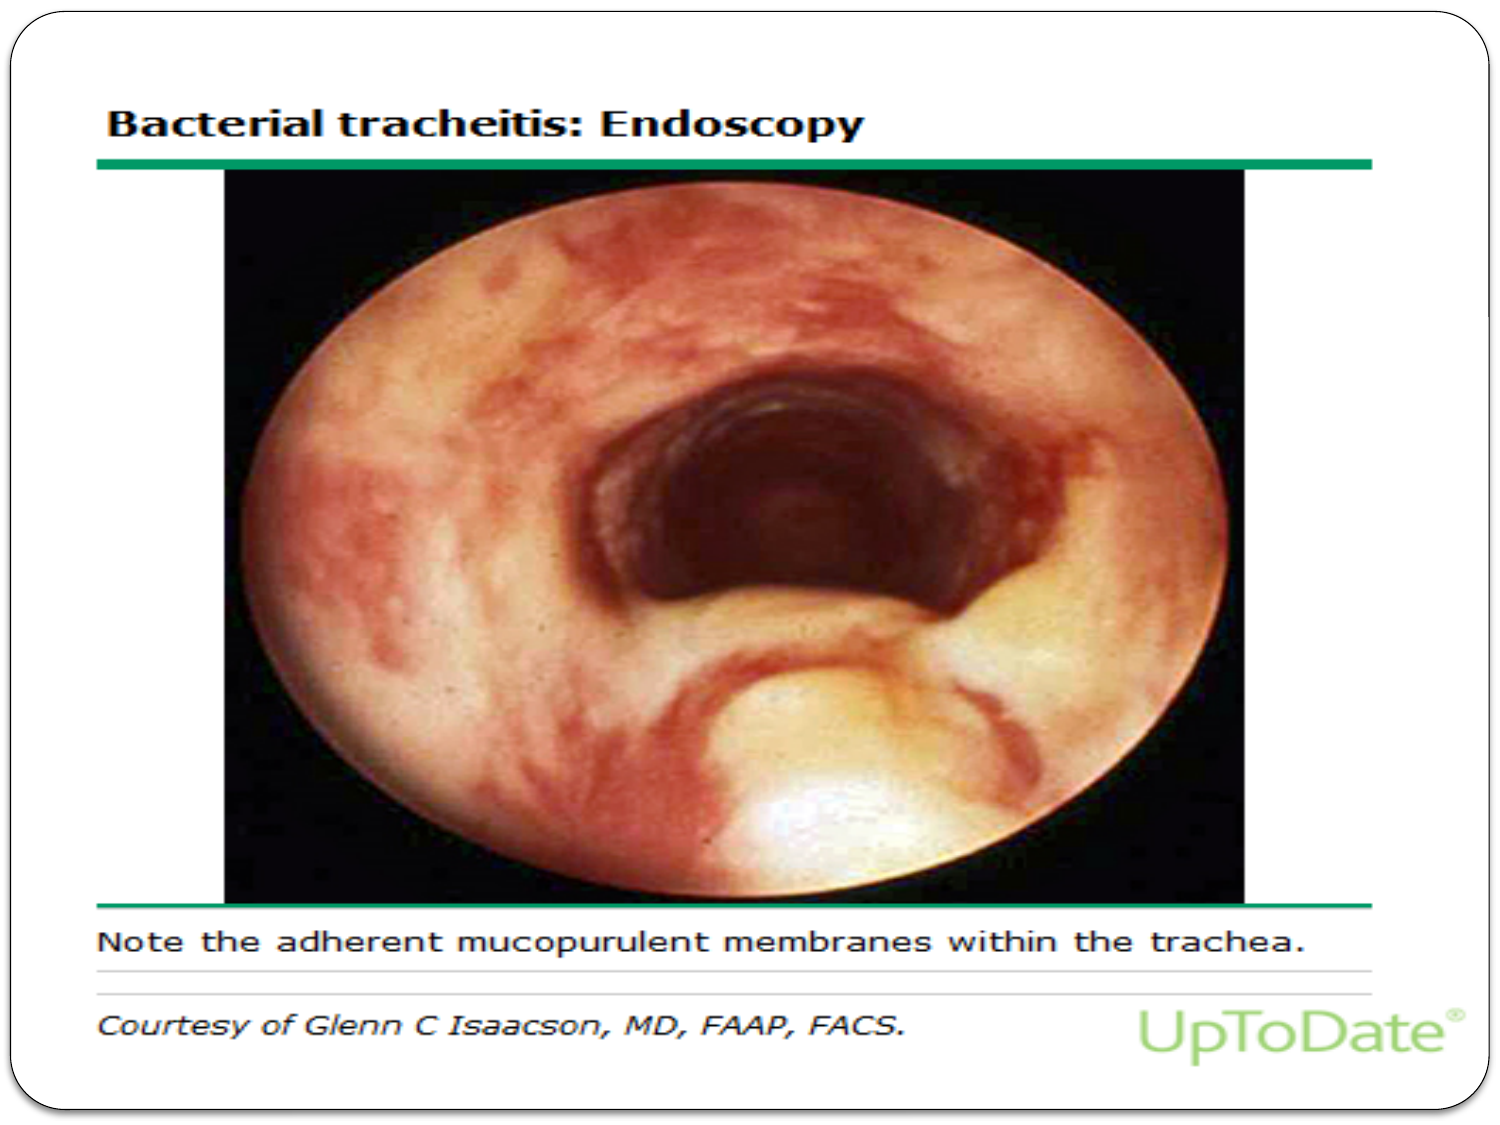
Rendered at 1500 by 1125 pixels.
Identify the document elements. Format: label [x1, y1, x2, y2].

picture [24, 68, 1476, 1076]
